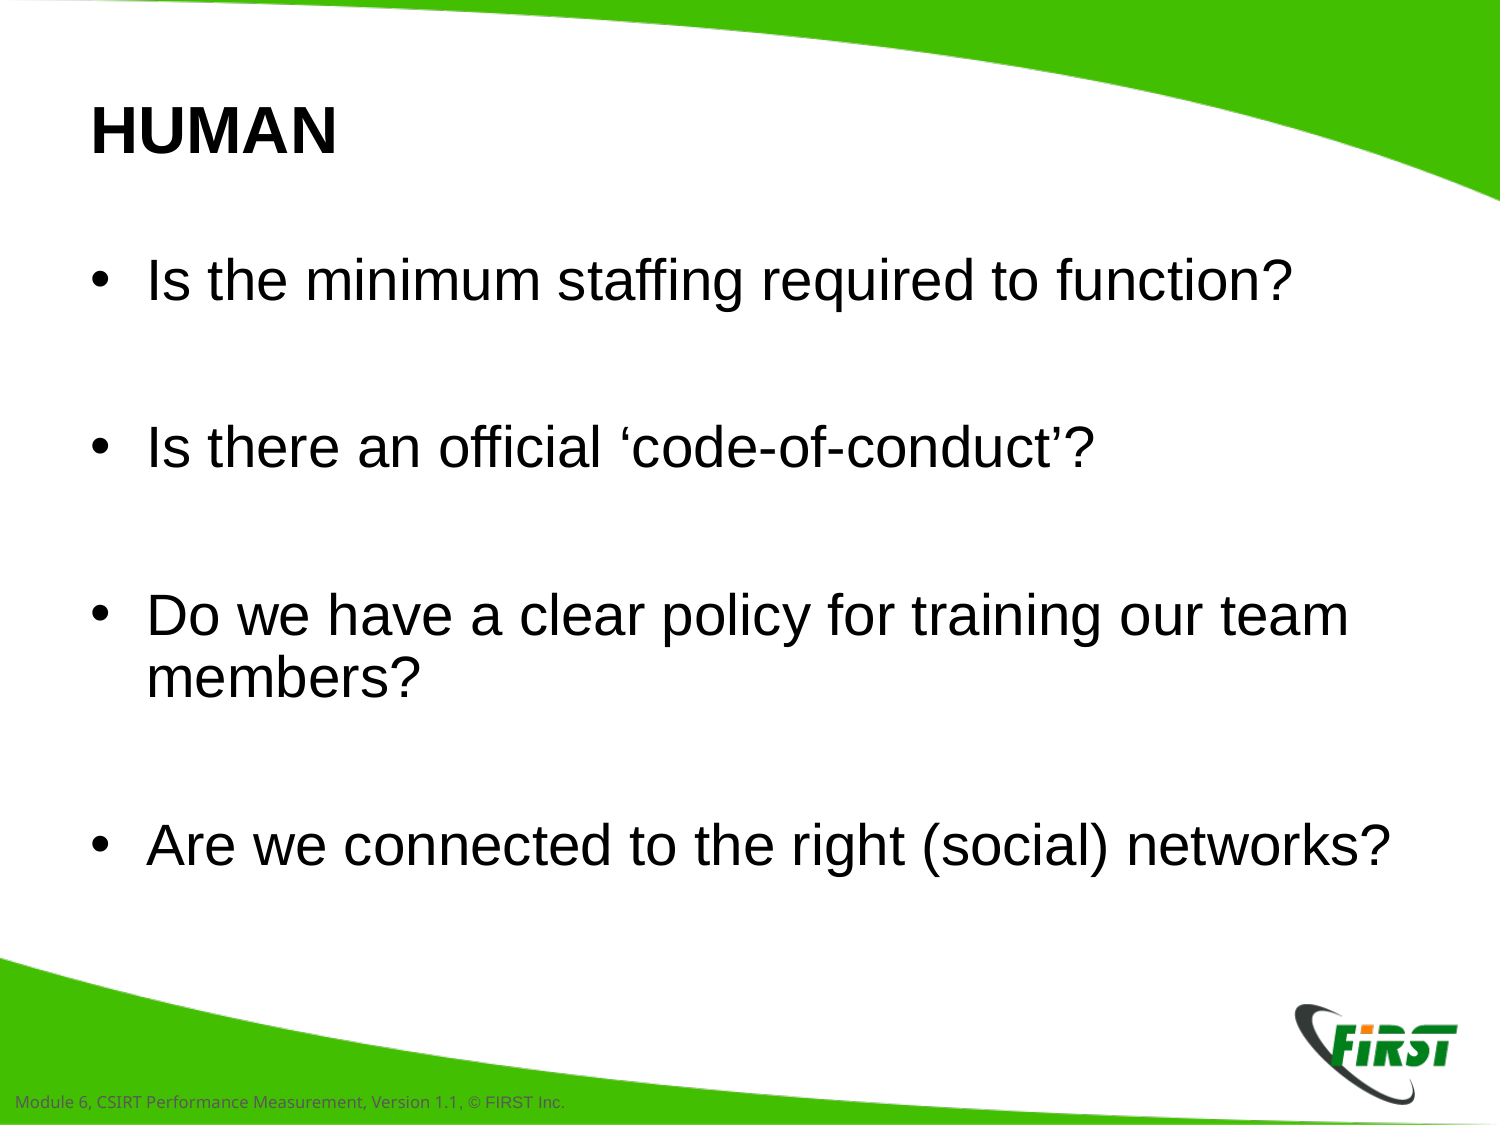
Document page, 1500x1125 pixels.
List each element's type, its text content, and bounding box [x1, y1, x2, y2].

title HUMAN [75, 59, 1436, 205]
list Is the minimum staffing required to function? Is there an official ‘code-of-conduct’? Do we have a clear policy for training our team members? Are we connected to the right (social) networks? [75, 242, 1436, 1015]
picture [0, 0, 1500, 1125]
